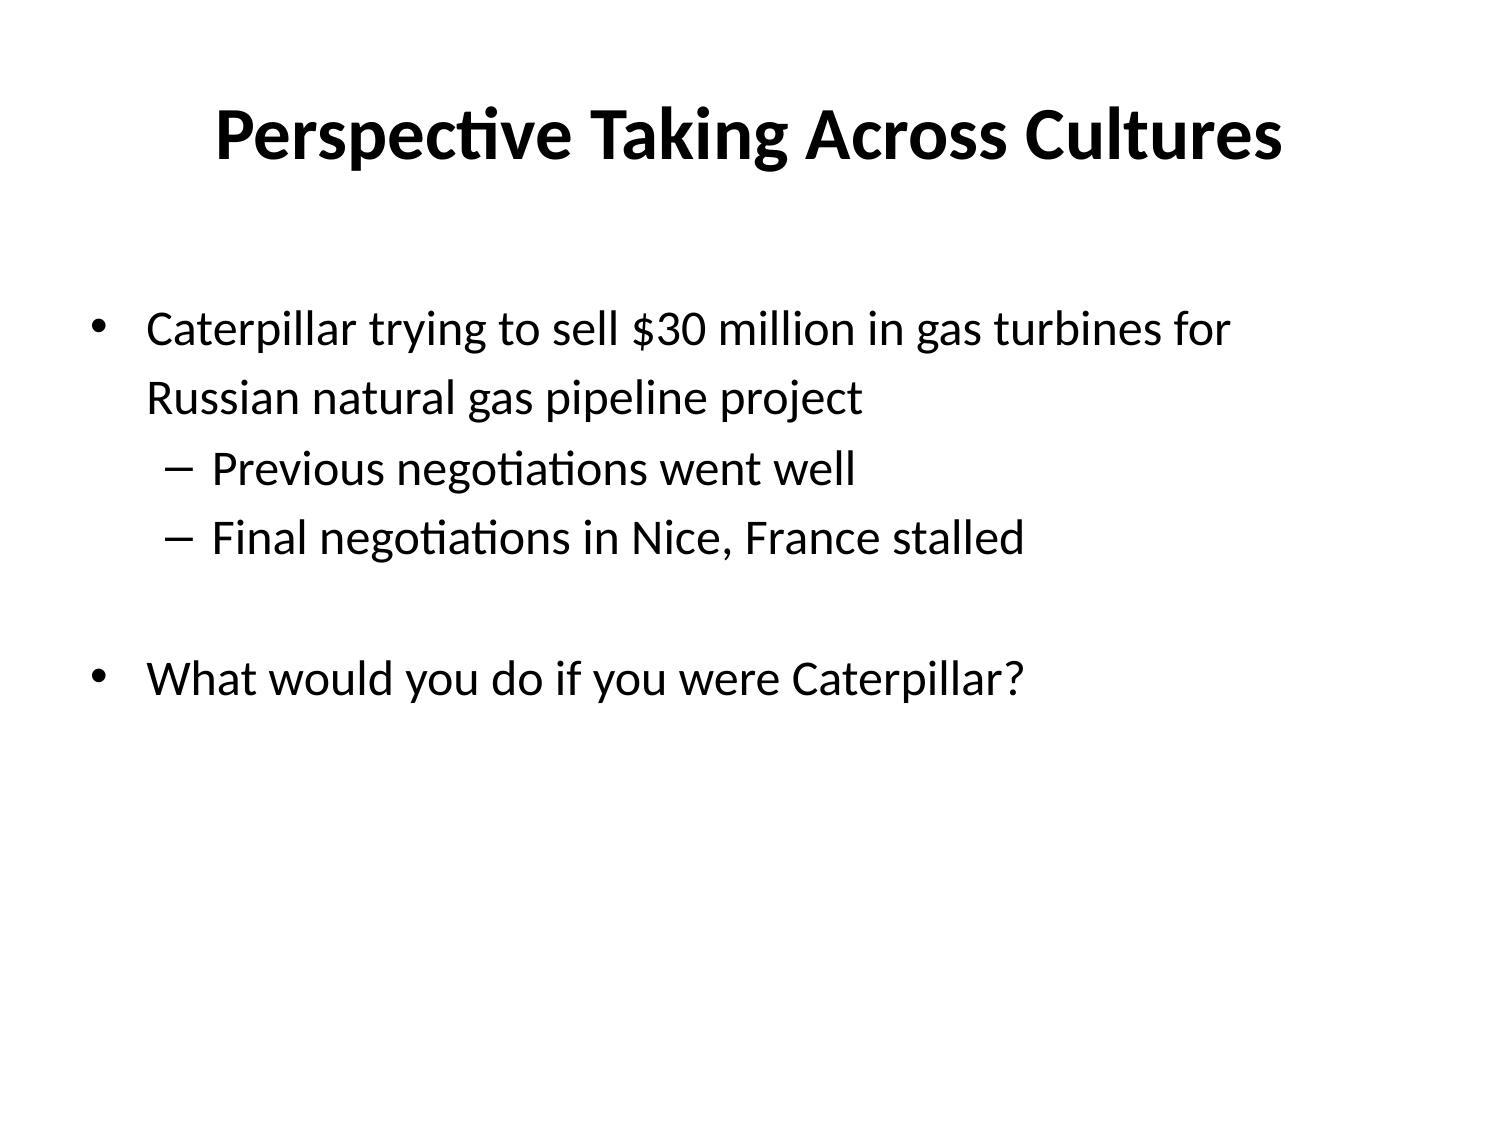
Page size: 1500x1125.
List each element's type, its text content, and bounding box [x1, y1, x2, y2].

title Perspective Taking Across Cultures [75, 35, 1425, 224]
text_box Caterpillar trying to sell $30 million in gas turbines for Russian natural gas pipeline project Previous negotiations went well Final negotiations in Nice, France stalled What would you do if you were Caterpillar?Realized the Russians didn’t want to go home during the winter Caterpillar dragged out negotiations Russian negotiators couldn’t return without deal [74, 287, 1425, 1022]
